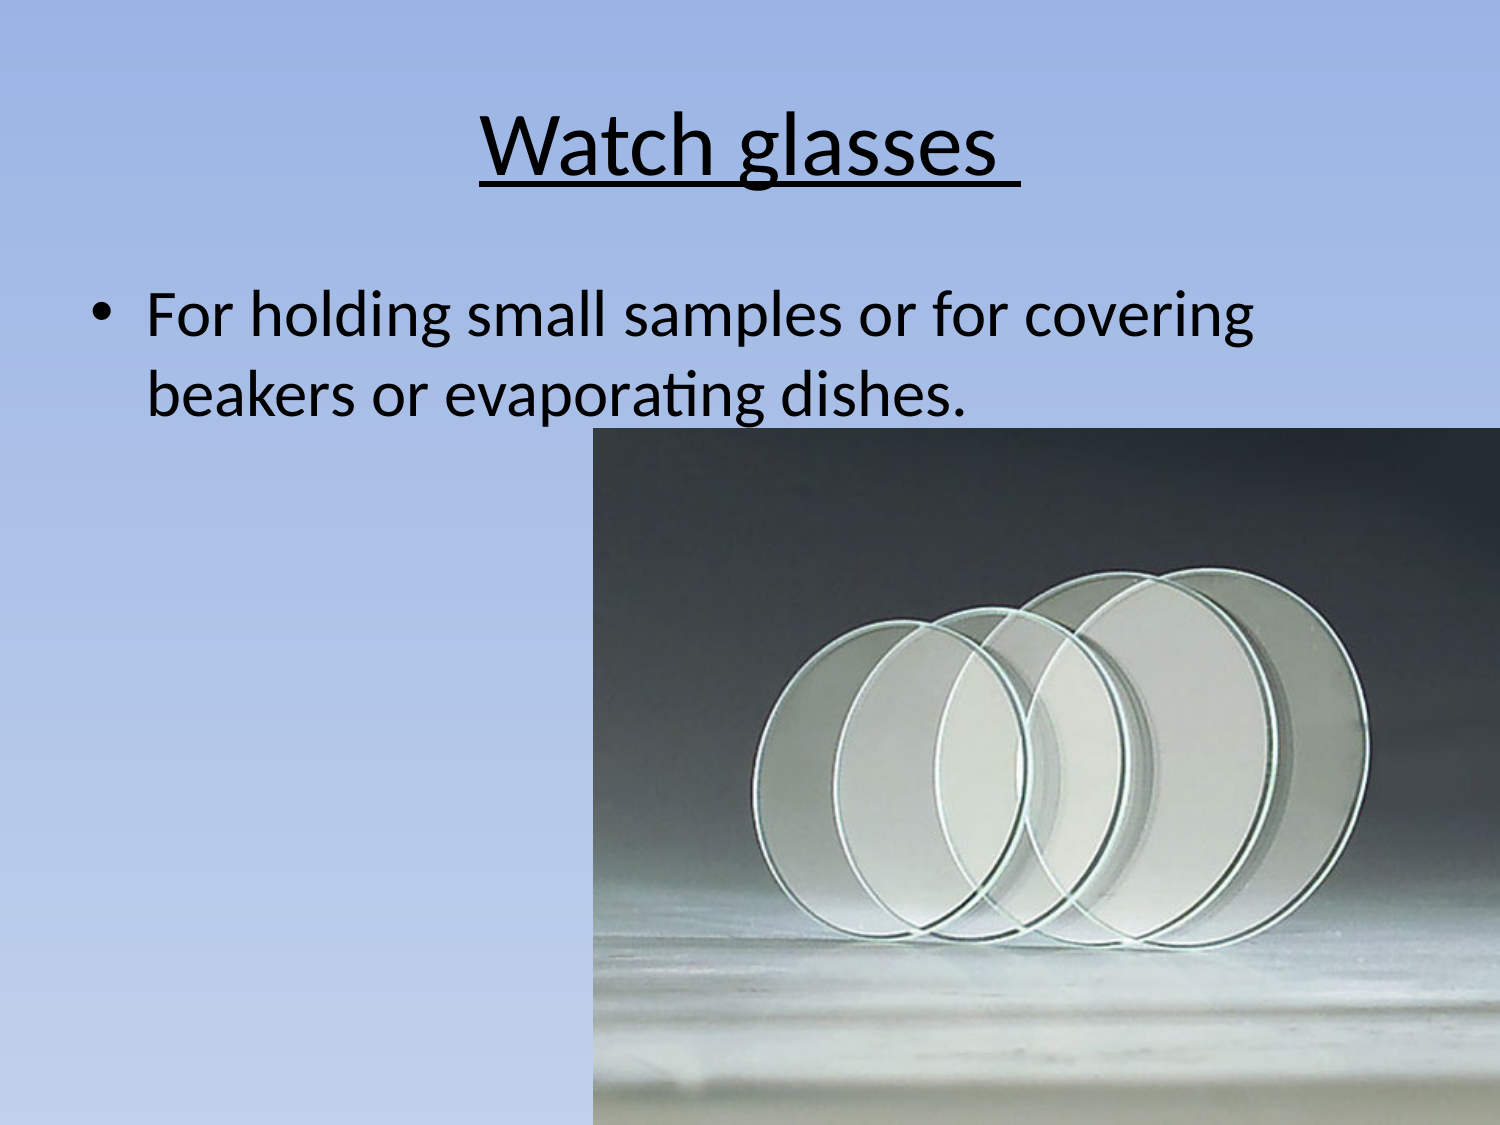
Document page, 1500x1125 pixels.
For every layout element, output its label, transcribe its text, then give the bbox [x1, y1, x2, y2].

title Watch glasses [75, 45, 1425, 233]
picture [593, 427, 1500, 1125]
list For holding small samples or for covering beakers or evaporating dishes. [75, 262, 1425, 1005]
